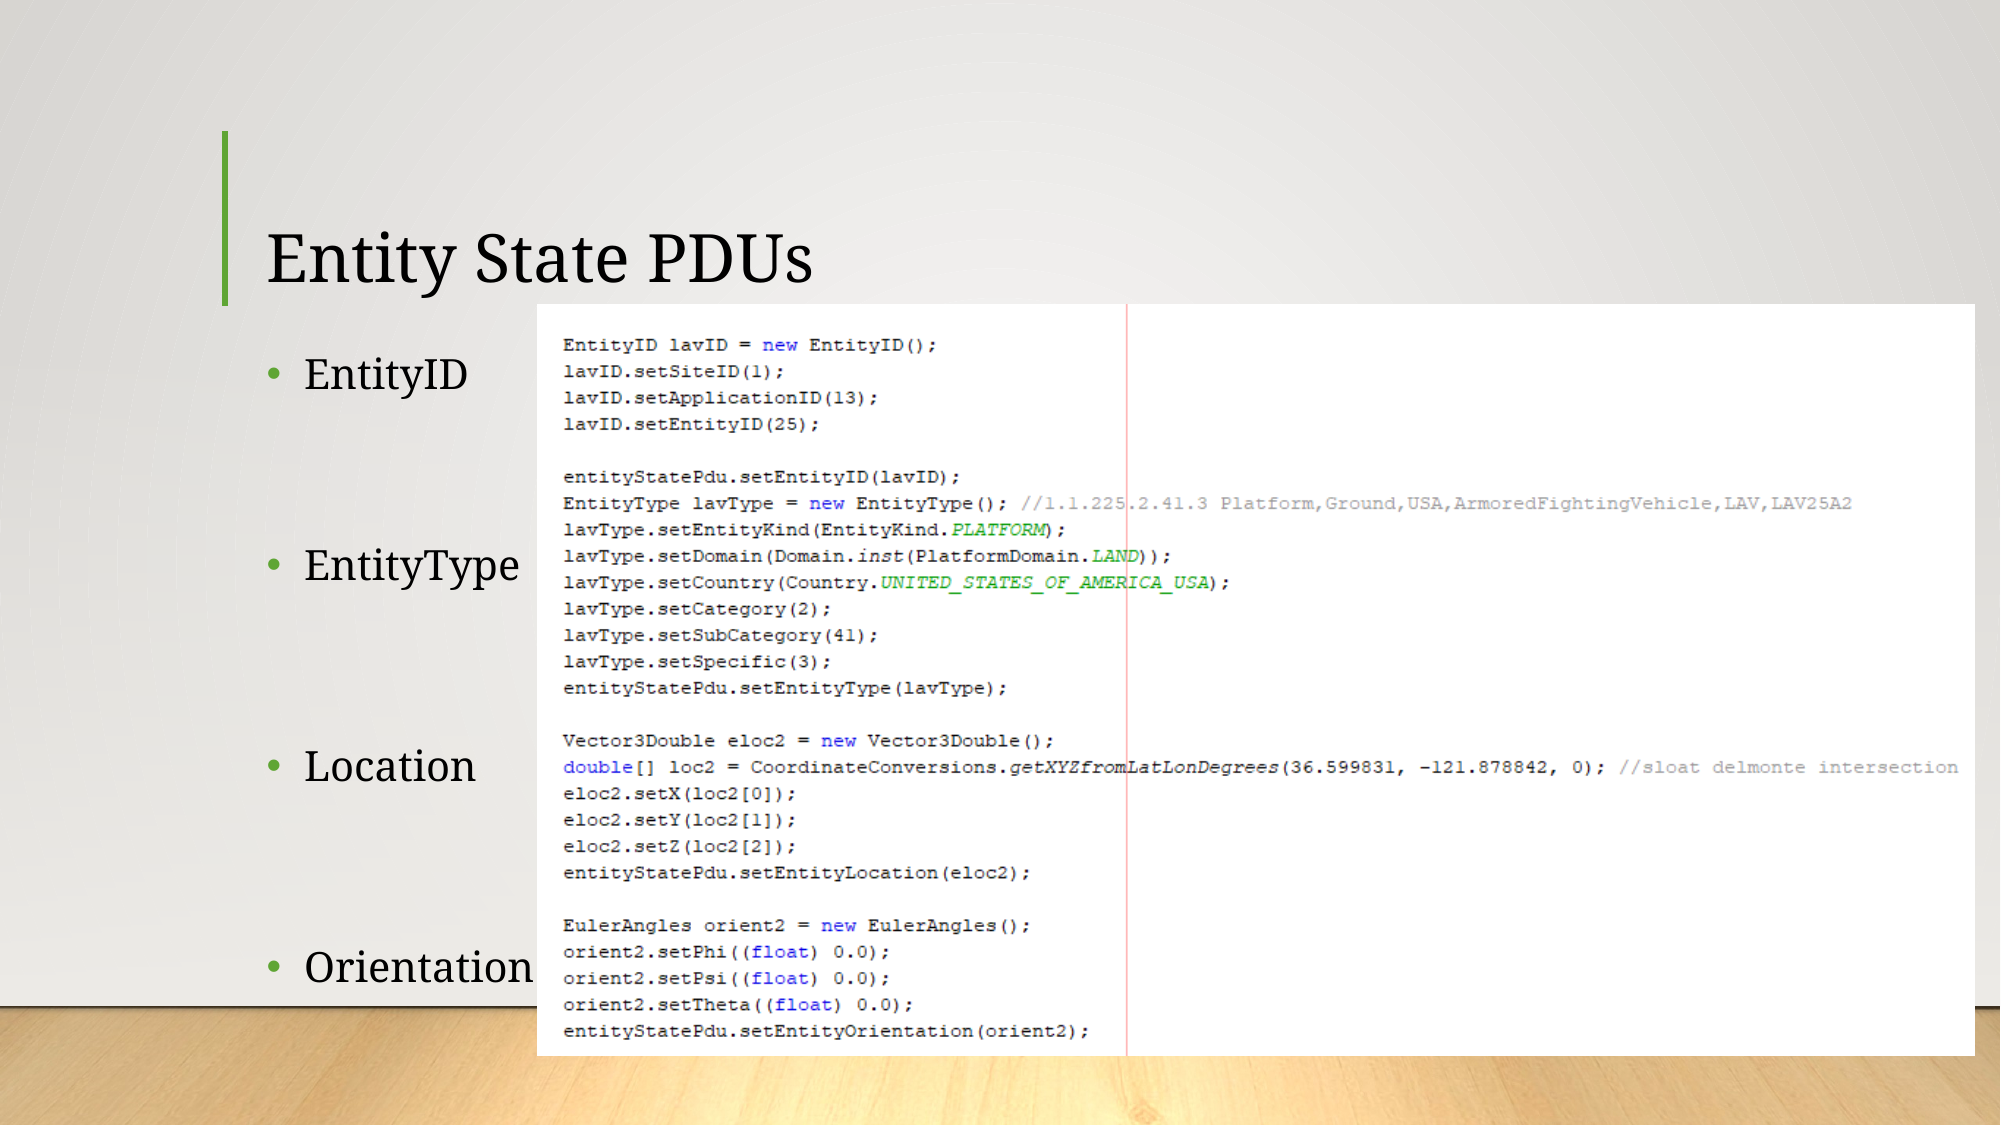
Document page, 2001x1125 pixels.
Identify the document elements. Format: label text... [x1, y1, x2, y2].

title Entity State PDUs [251, 131, 1814, 305]
list EntityID EntityType Location Orientation [251, 330, 537, 1056]
picture [0, 303, 2000, 1125]
